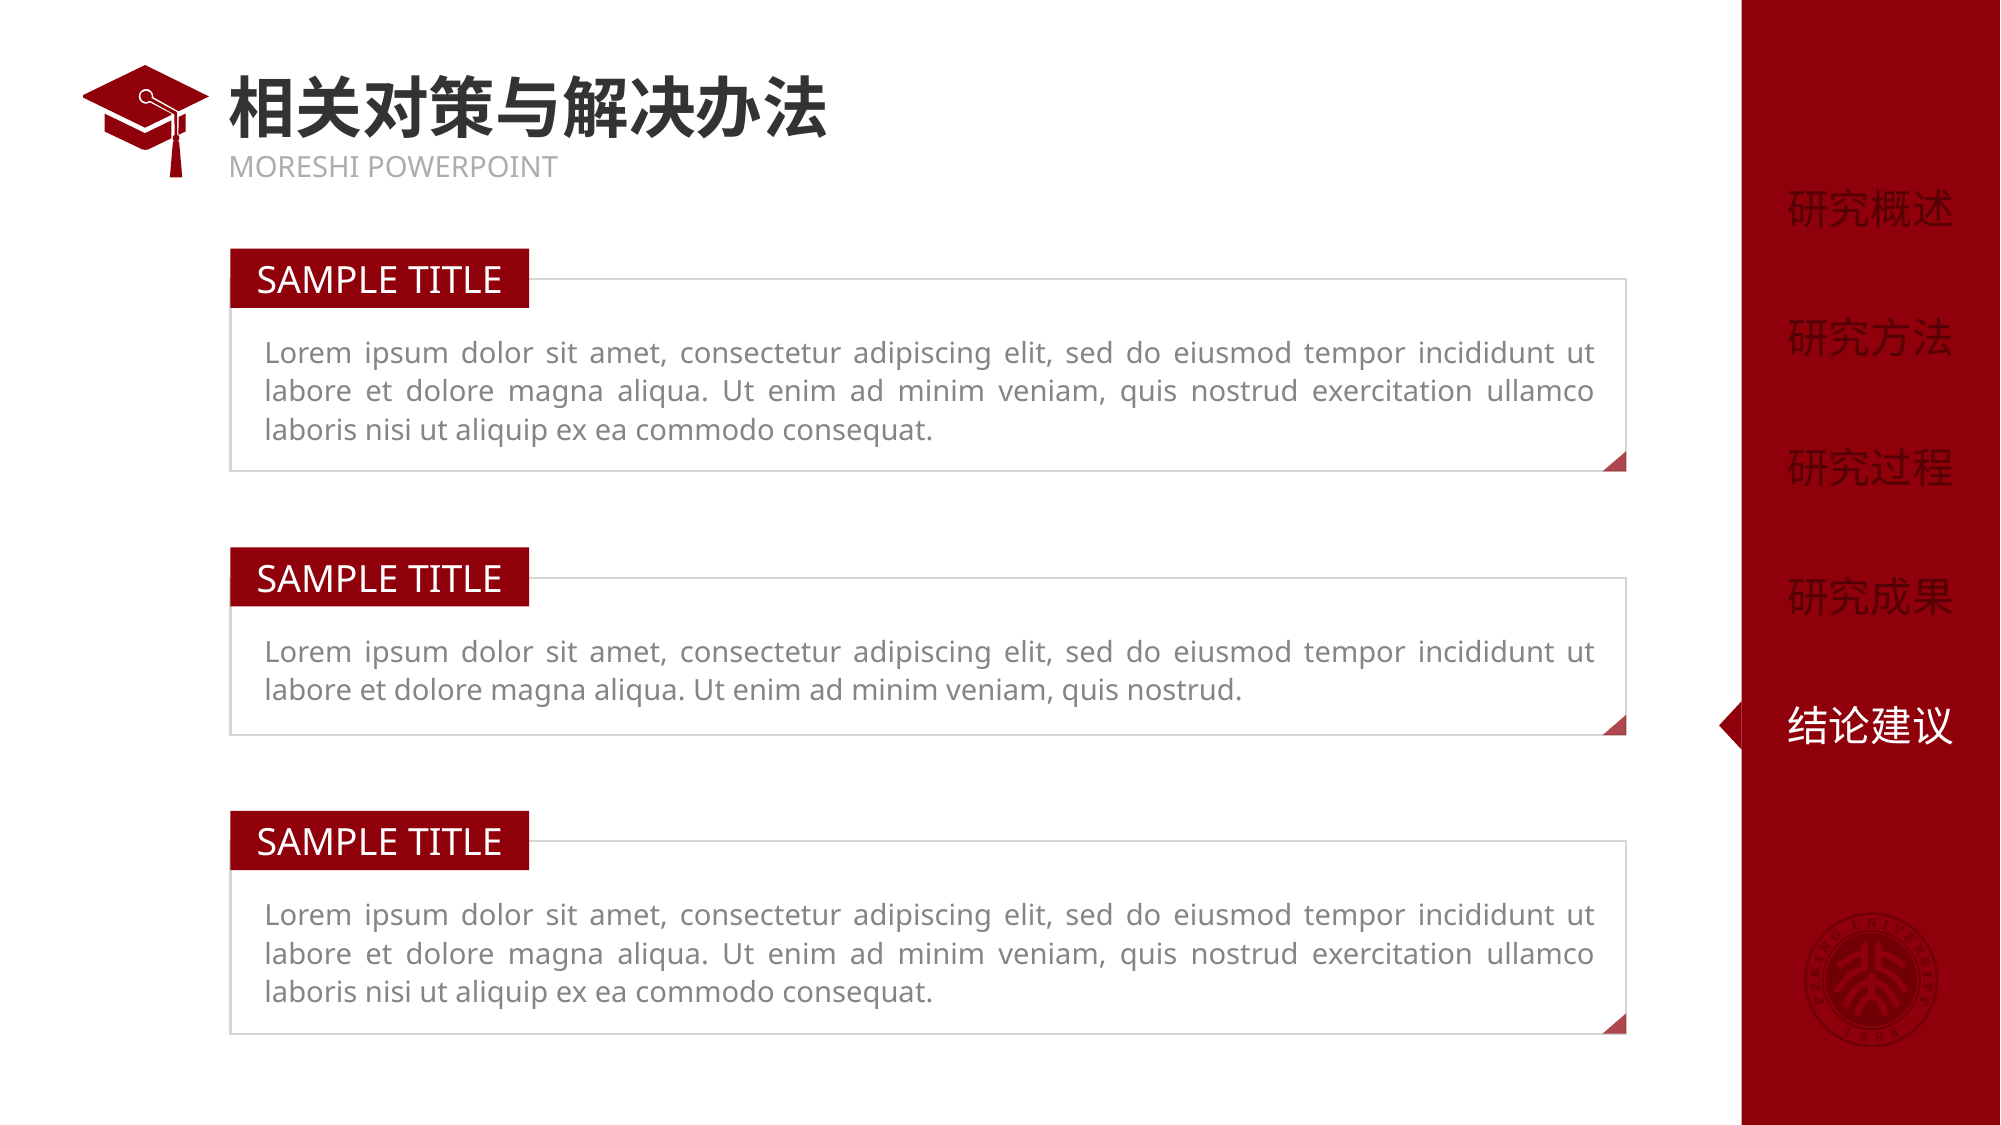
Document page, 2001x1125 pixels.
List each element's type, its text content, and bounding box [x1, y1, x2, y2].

text_box [1599, 712, 1628, 737]
text_box [1599, 1011, 1628, 1035]
text_box [229, 840, 1627, 1035]
text_box [1599, 448, 1628, 473]
text_box Lorem ipsum dolor sit amet, consectetur adipiscing elit, sed do eiusmod tempor incididunt ut labore et dolore magna aliqua. Ut enim ad minim veniam, quis nostrud. [249, 621, 1611, 714]
title 相关对策与解决办法 [213, 55, 1077, 168]
text_box SAMPLE TITLE [230, 248, 530, 309]
text_box SAMPLE TITLE [230, 547, 530, 608]
picture [1804, 912, 1938, 1047]
text_box [229, 577, 1627, 736]
text_box [229, 278, 1627, 472]
text_box SAMPLE TITLE [230, 810, 530, 871]
text_box Lorem ipsum dolor sit amet, consectetur adipiscing elit, sed do eiusmod tempor incididunt ut labore et dolore magna aliqua. Ut enim ad minim veniam, quis nostrud exercitation ullamco laboris nisi ut aliquip ex ea commodo consequat. [249, 323, 1611, 454]
text_box Lorem ipsum dolor sit amet, consectetur adipiscing elit, sed do eiusmod tempor incididunt ut labore et dolore magna aliqua. Ut enim ad minim veniam, quis nostrud exercitation ullamco laboris nisi ut aliquip ex ea commodo consequat. [249, 885, 1611, 1016]
